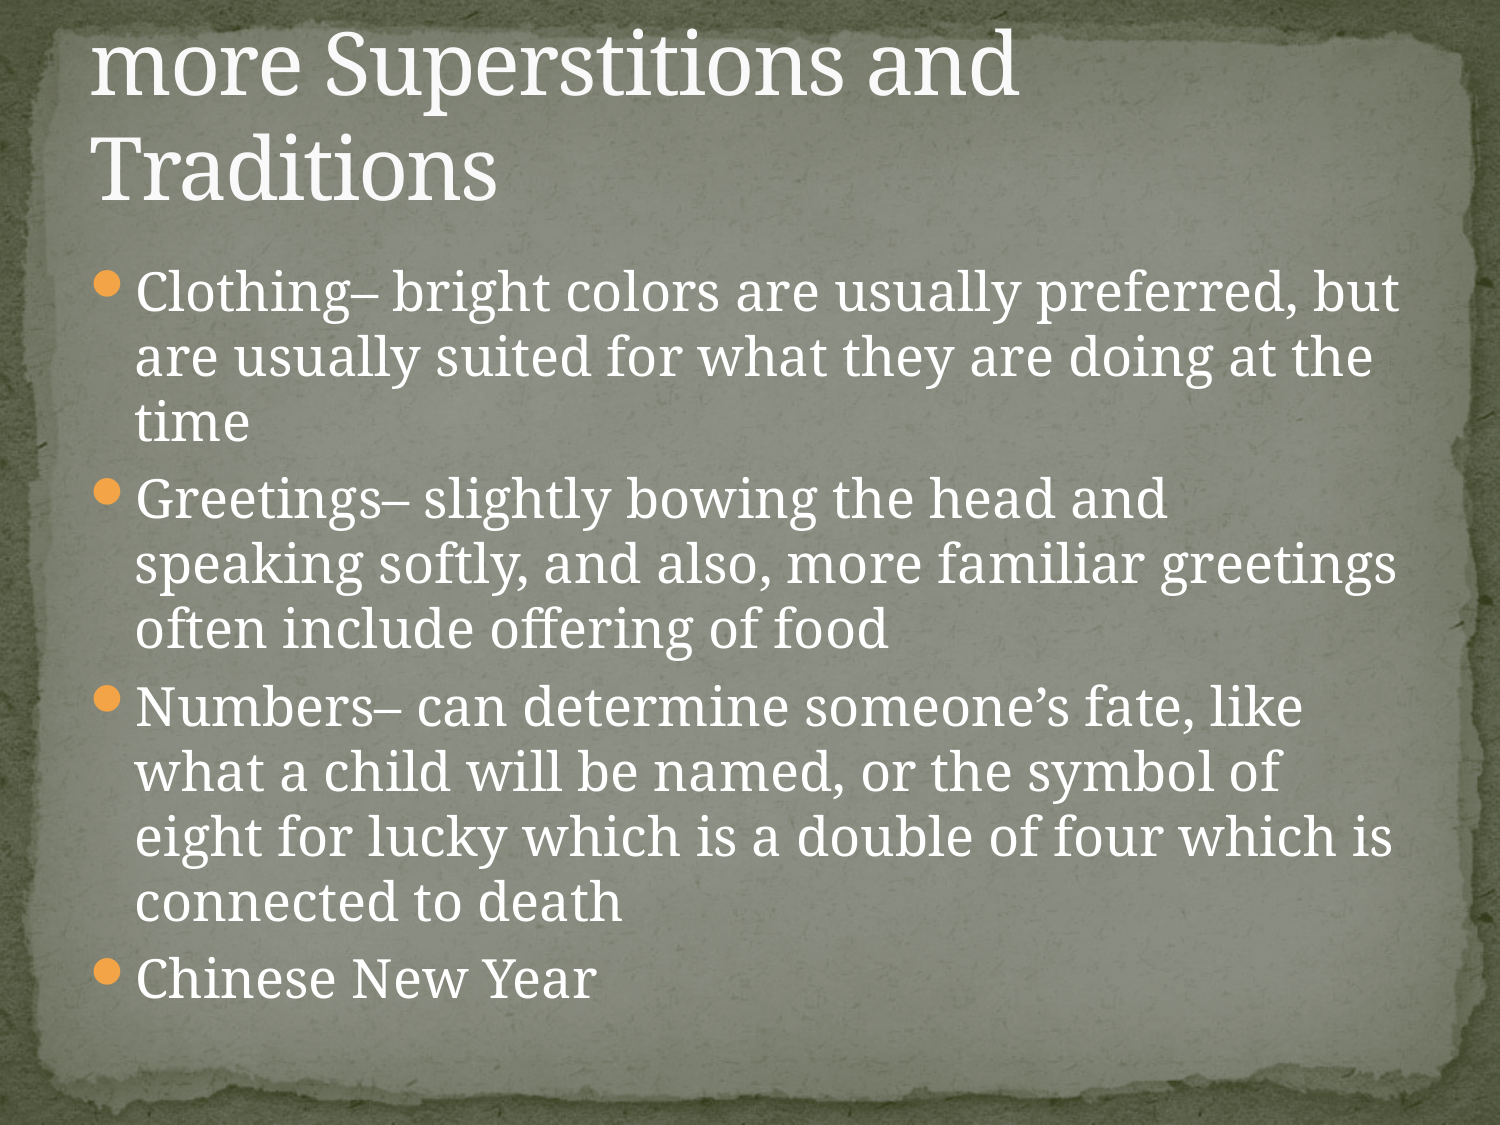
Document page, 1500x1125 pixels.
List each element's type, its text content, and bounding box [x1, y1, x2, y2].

title more Superstitions and Traditions [74, 24, 1425, 225]
list Clothing– bright colors are usually preferred, but are usually suited for what they are doing at the time Greetings– slightly bowing the head and speaking softly, and also, more familiar greetings often include offering of food Numbers– can determine someone’s fate, like what a child will be named, or the symbol of eight for lucky which is a double of four which is connected to death Chinese New Year [75, 249, 1425, 1000]
